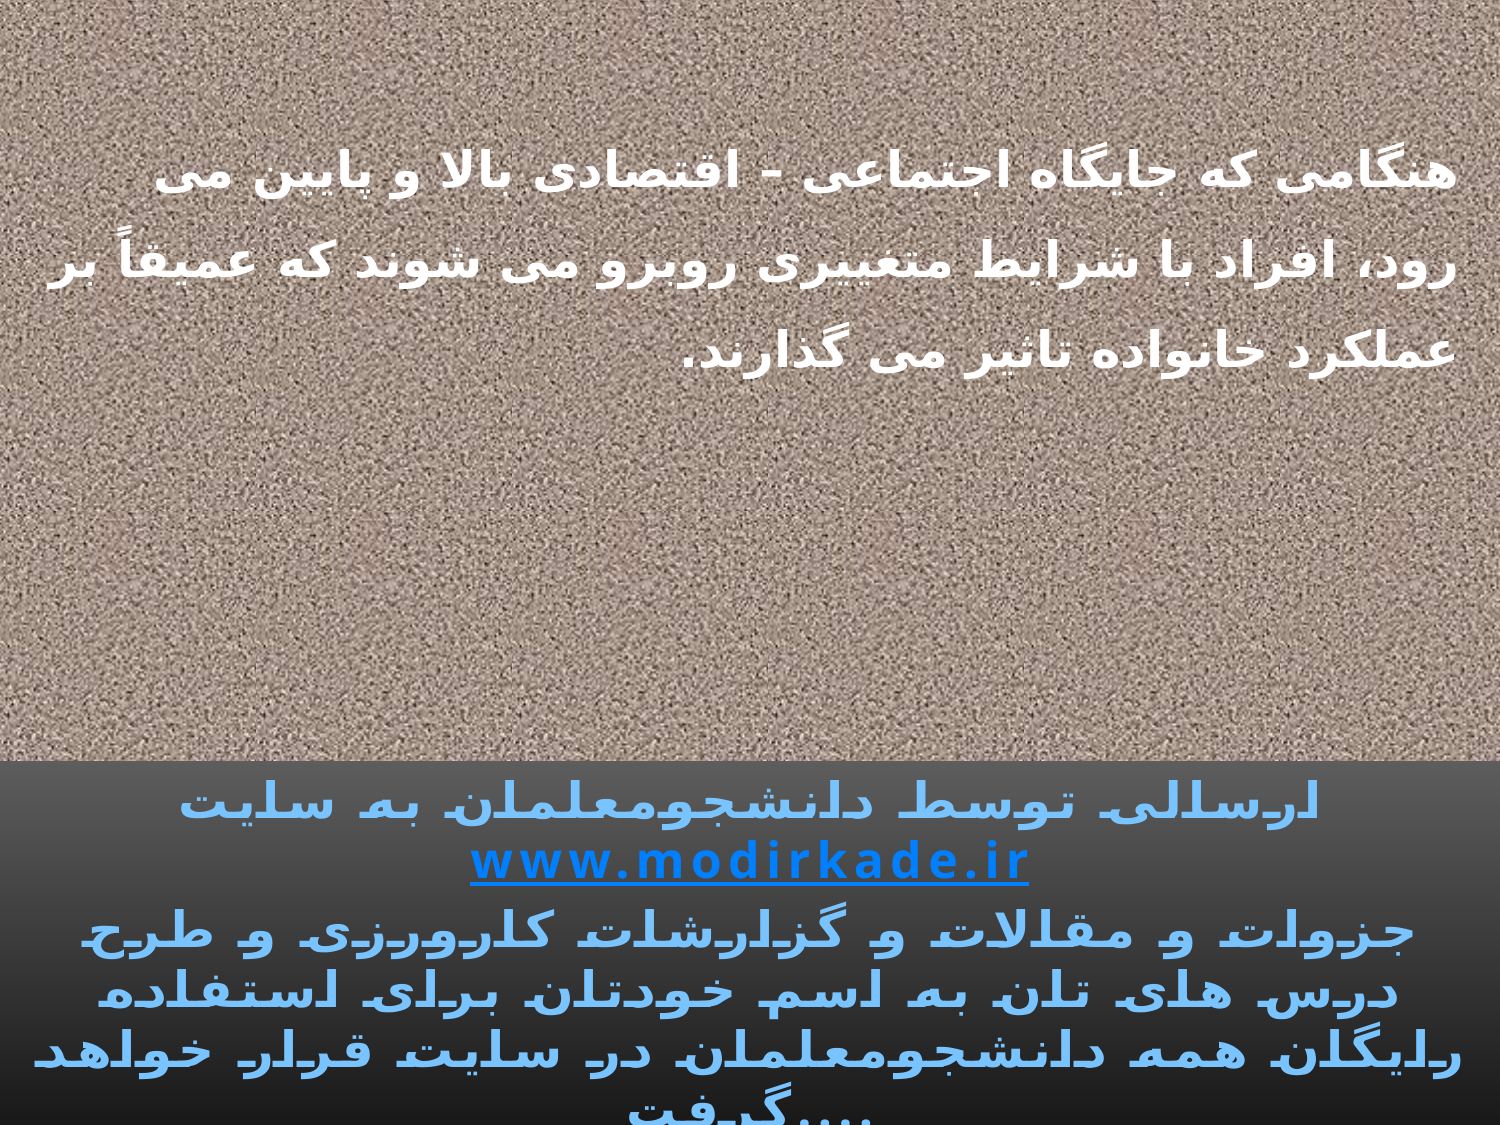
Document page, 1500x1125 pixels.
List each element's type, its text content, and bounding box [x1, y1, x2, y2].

text_box ارسالی توسط دانشجومعلمان به سایت www.modirkade.ir جزوات و مقالات و گزارشات کارورزی و طرح درس های تان به اسم خودتان برای استفاده رایگان همه دانشجومعلمان در سایت قرار خواهد گرفت.... موفق و سربلند باشید... [0, 761, 1500, 1125]
picture [0, 0, 1500, 761]
list هنگامی که جایگاه اجتماعی – اقتصادی بالا و پایین می رود، افراد با شرایط متغییری روبرو می شوند که عمیقاً بر عملکرد خانواده تاثیر می گذارند. [24, 99, 1475, 761]
